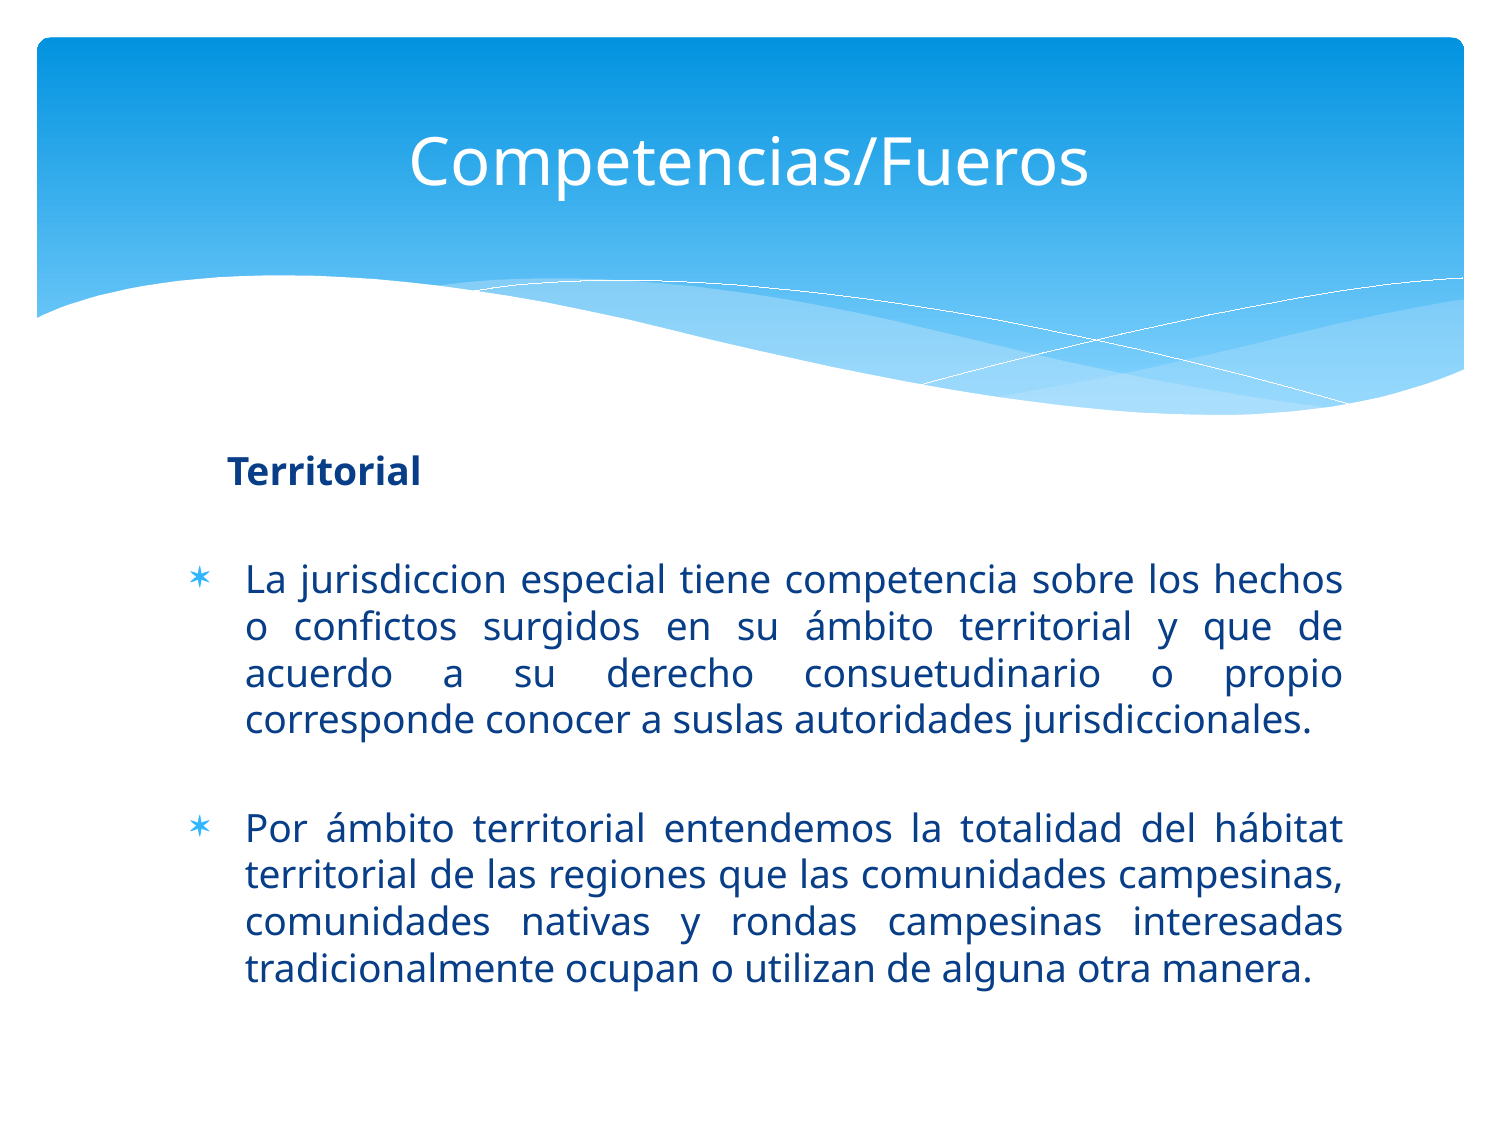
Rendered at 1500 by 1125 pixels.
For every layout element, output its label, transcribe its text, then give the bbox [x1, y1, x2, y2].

title Competencias/Fueros [75, 55, 1425, 261]
list Territorial La jurisdiccion especial tiene competencia sobre los hechos o confictos surgidos en su ámbito territorial y que de acuerdo a su derecho consuetudinario o propio corresponde conocer a suslas autoridades jurisdiccionales. Por ámbito territorial entendemos la totalidad del hábitat territorial de las regiones que las comunidades campesinas, comunidades nativas y rondas campesinas interesadas tradicionalmente ocupan o utilizan de alguna otra manera. [143, 438, 1359, 1005]
